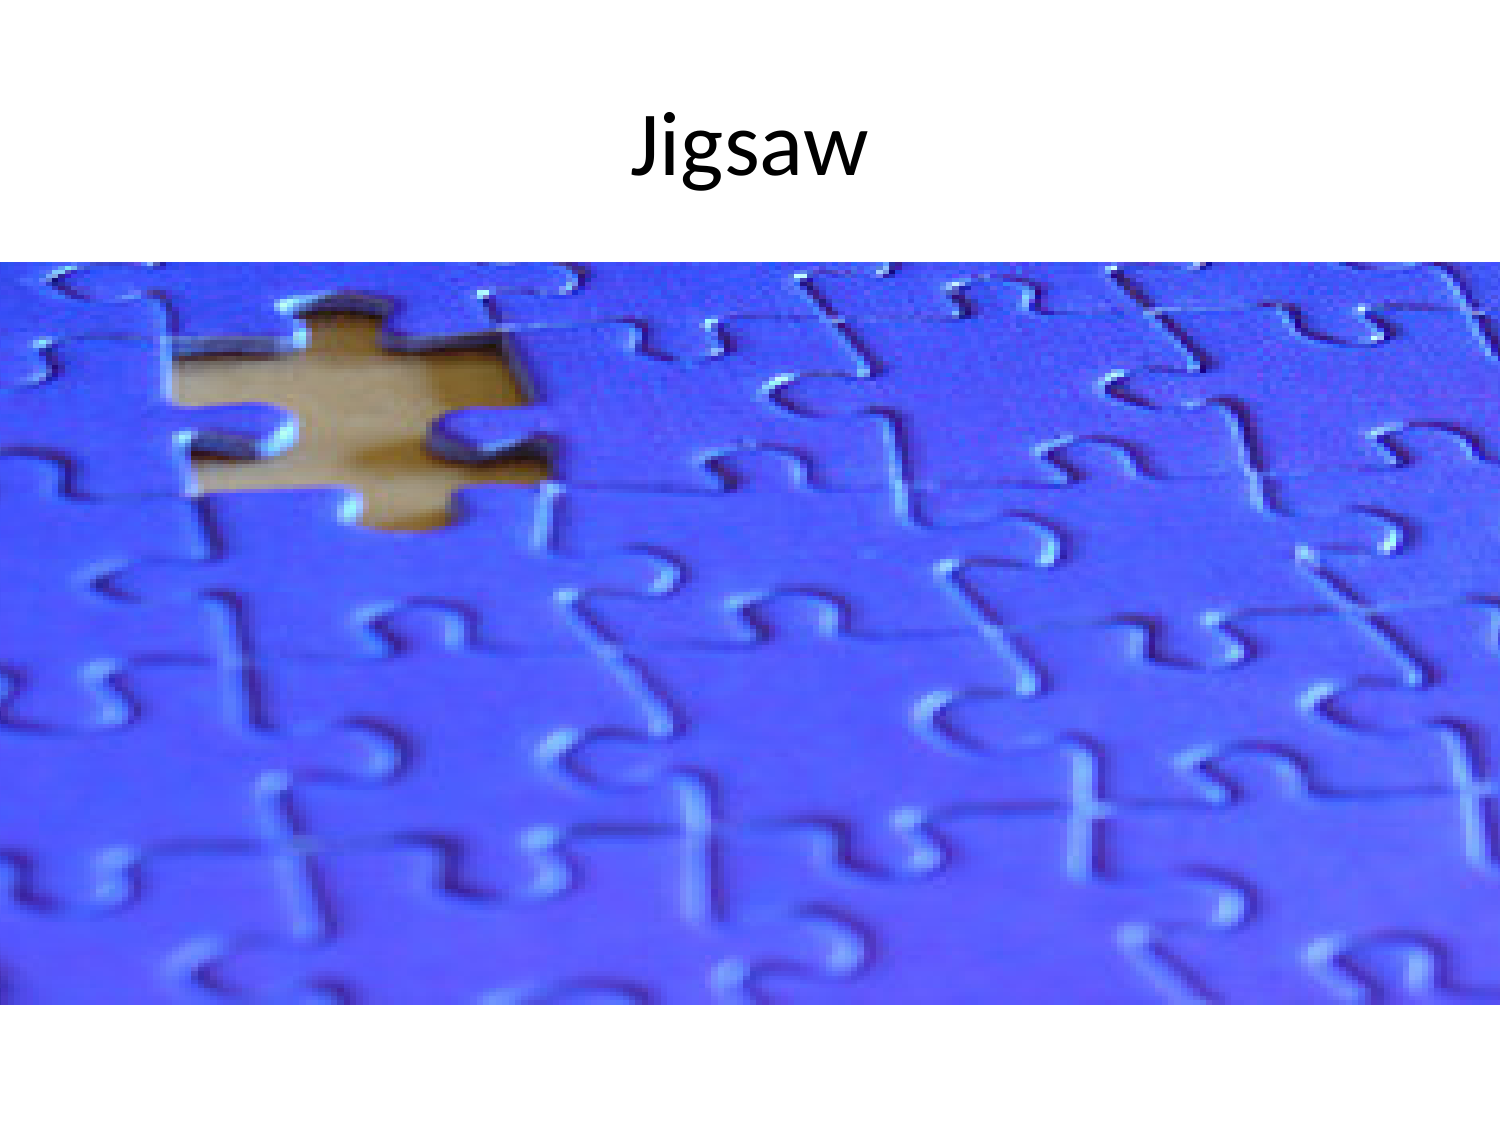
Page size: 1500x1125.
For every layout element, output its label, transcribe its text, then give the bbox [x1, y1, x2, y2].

title Jigsaw [75, 45, 1425, 233]
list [0, 262, 1500, 1006]
